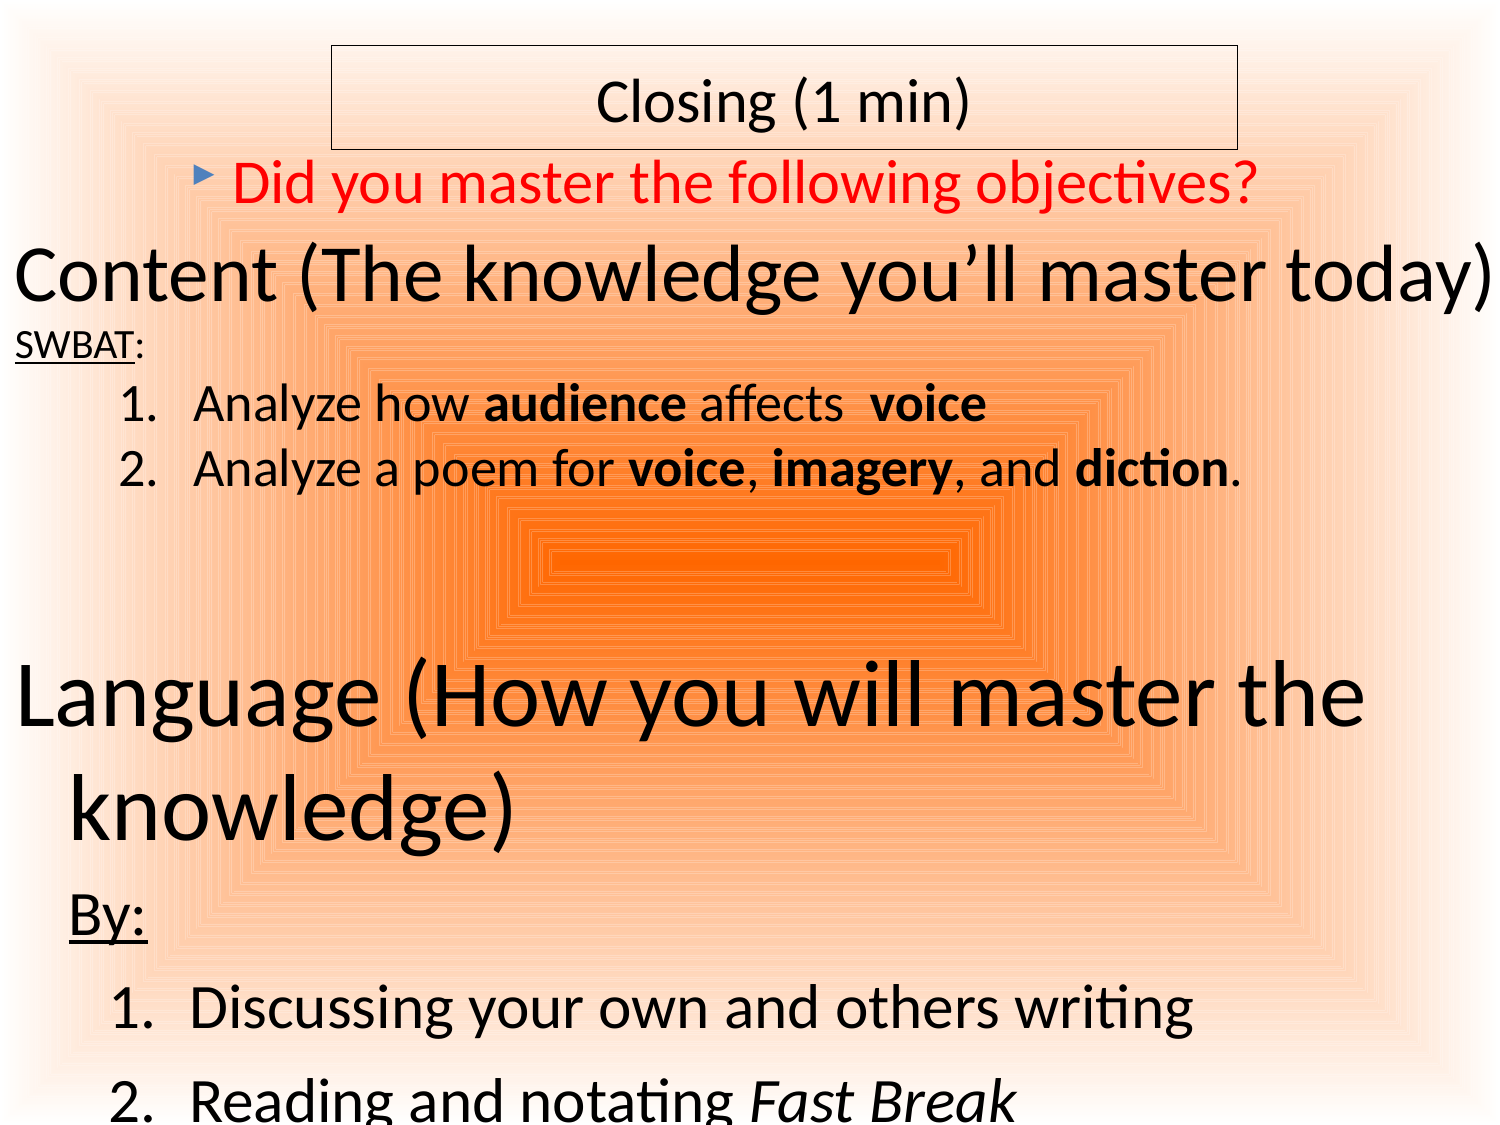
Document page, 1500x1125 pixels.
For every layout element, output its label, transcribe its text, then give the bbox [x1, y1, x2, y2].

list Language (How you will master the knowledge) By: Discussing your own and others writing Reading and notating Fast Break [0, 630, 1500, 1125]
text_box Content (The knowledge you’ll master today) SWBAT: Analyze how audience affects voice Analyze a poem for voice, imagery, and diction. [0, 212, 1500, 630]
title Closing (1 min) [331, 45, 1238, 134]
text_box Did you master the following objectives? [0, 134, 1434, 212]
